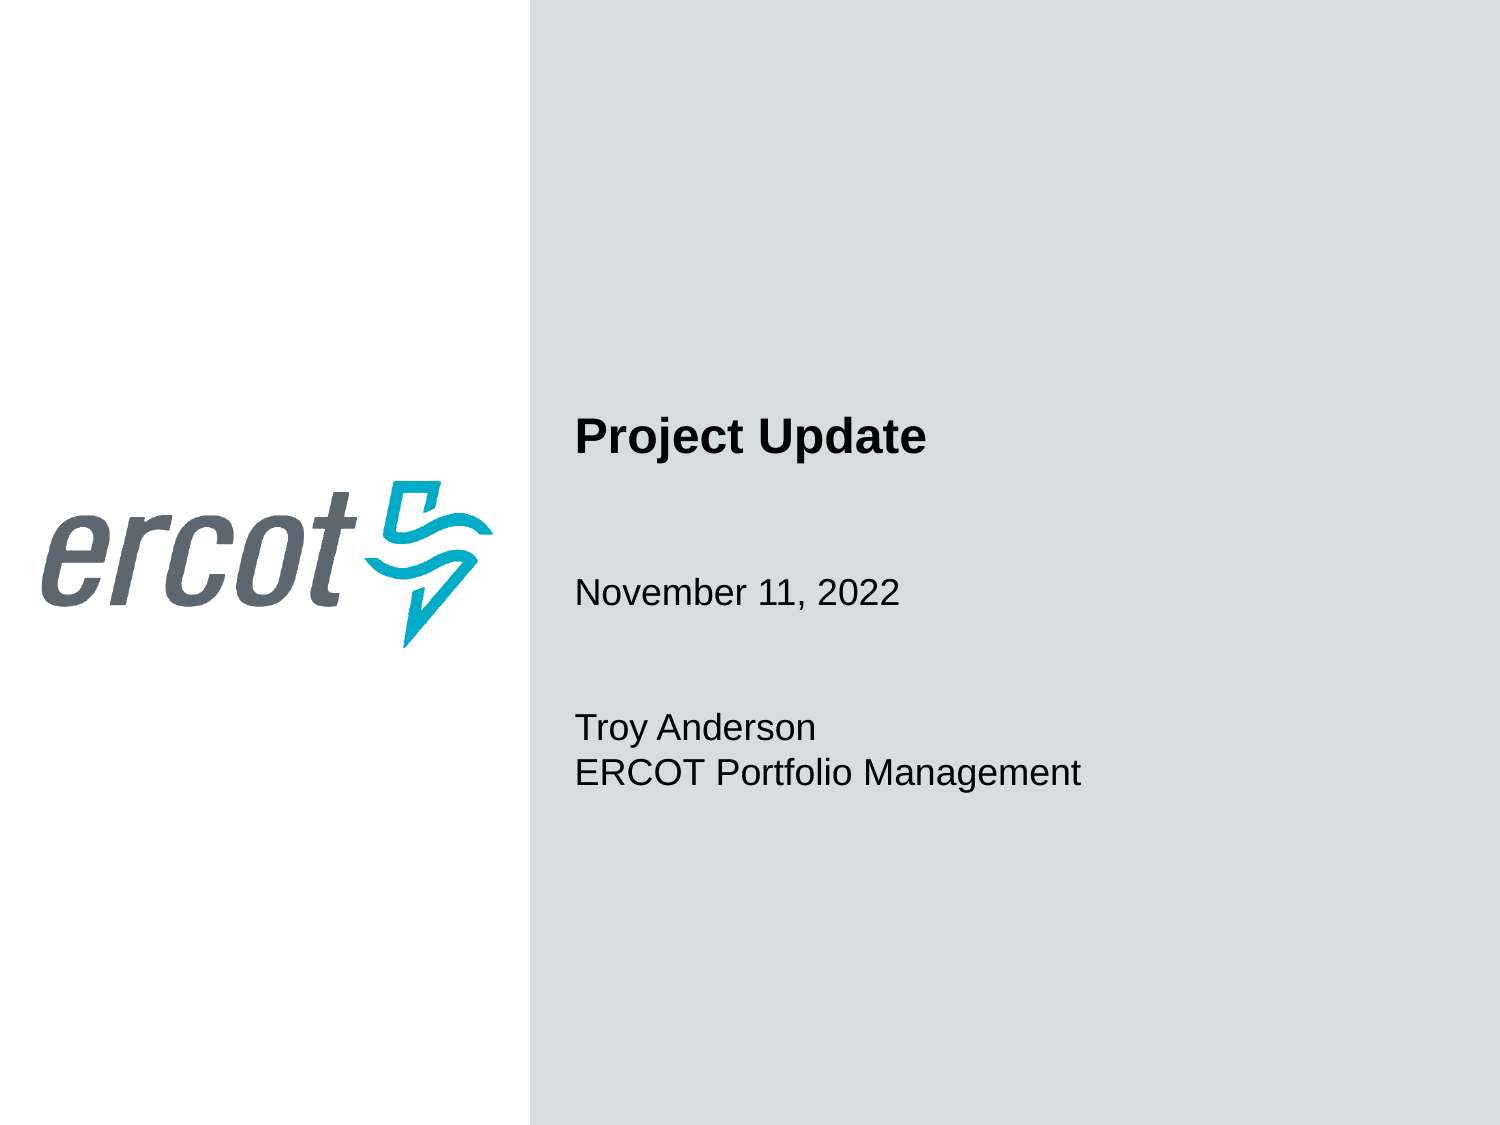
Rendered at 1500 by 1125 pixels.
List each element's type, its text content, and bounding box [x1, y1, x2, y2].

picture [32, 471, 501, 654]
text_box Project Update November 11, 2022 Troy Anderson ERCOT Portfolio Management [559, 395, 1486, 801]
